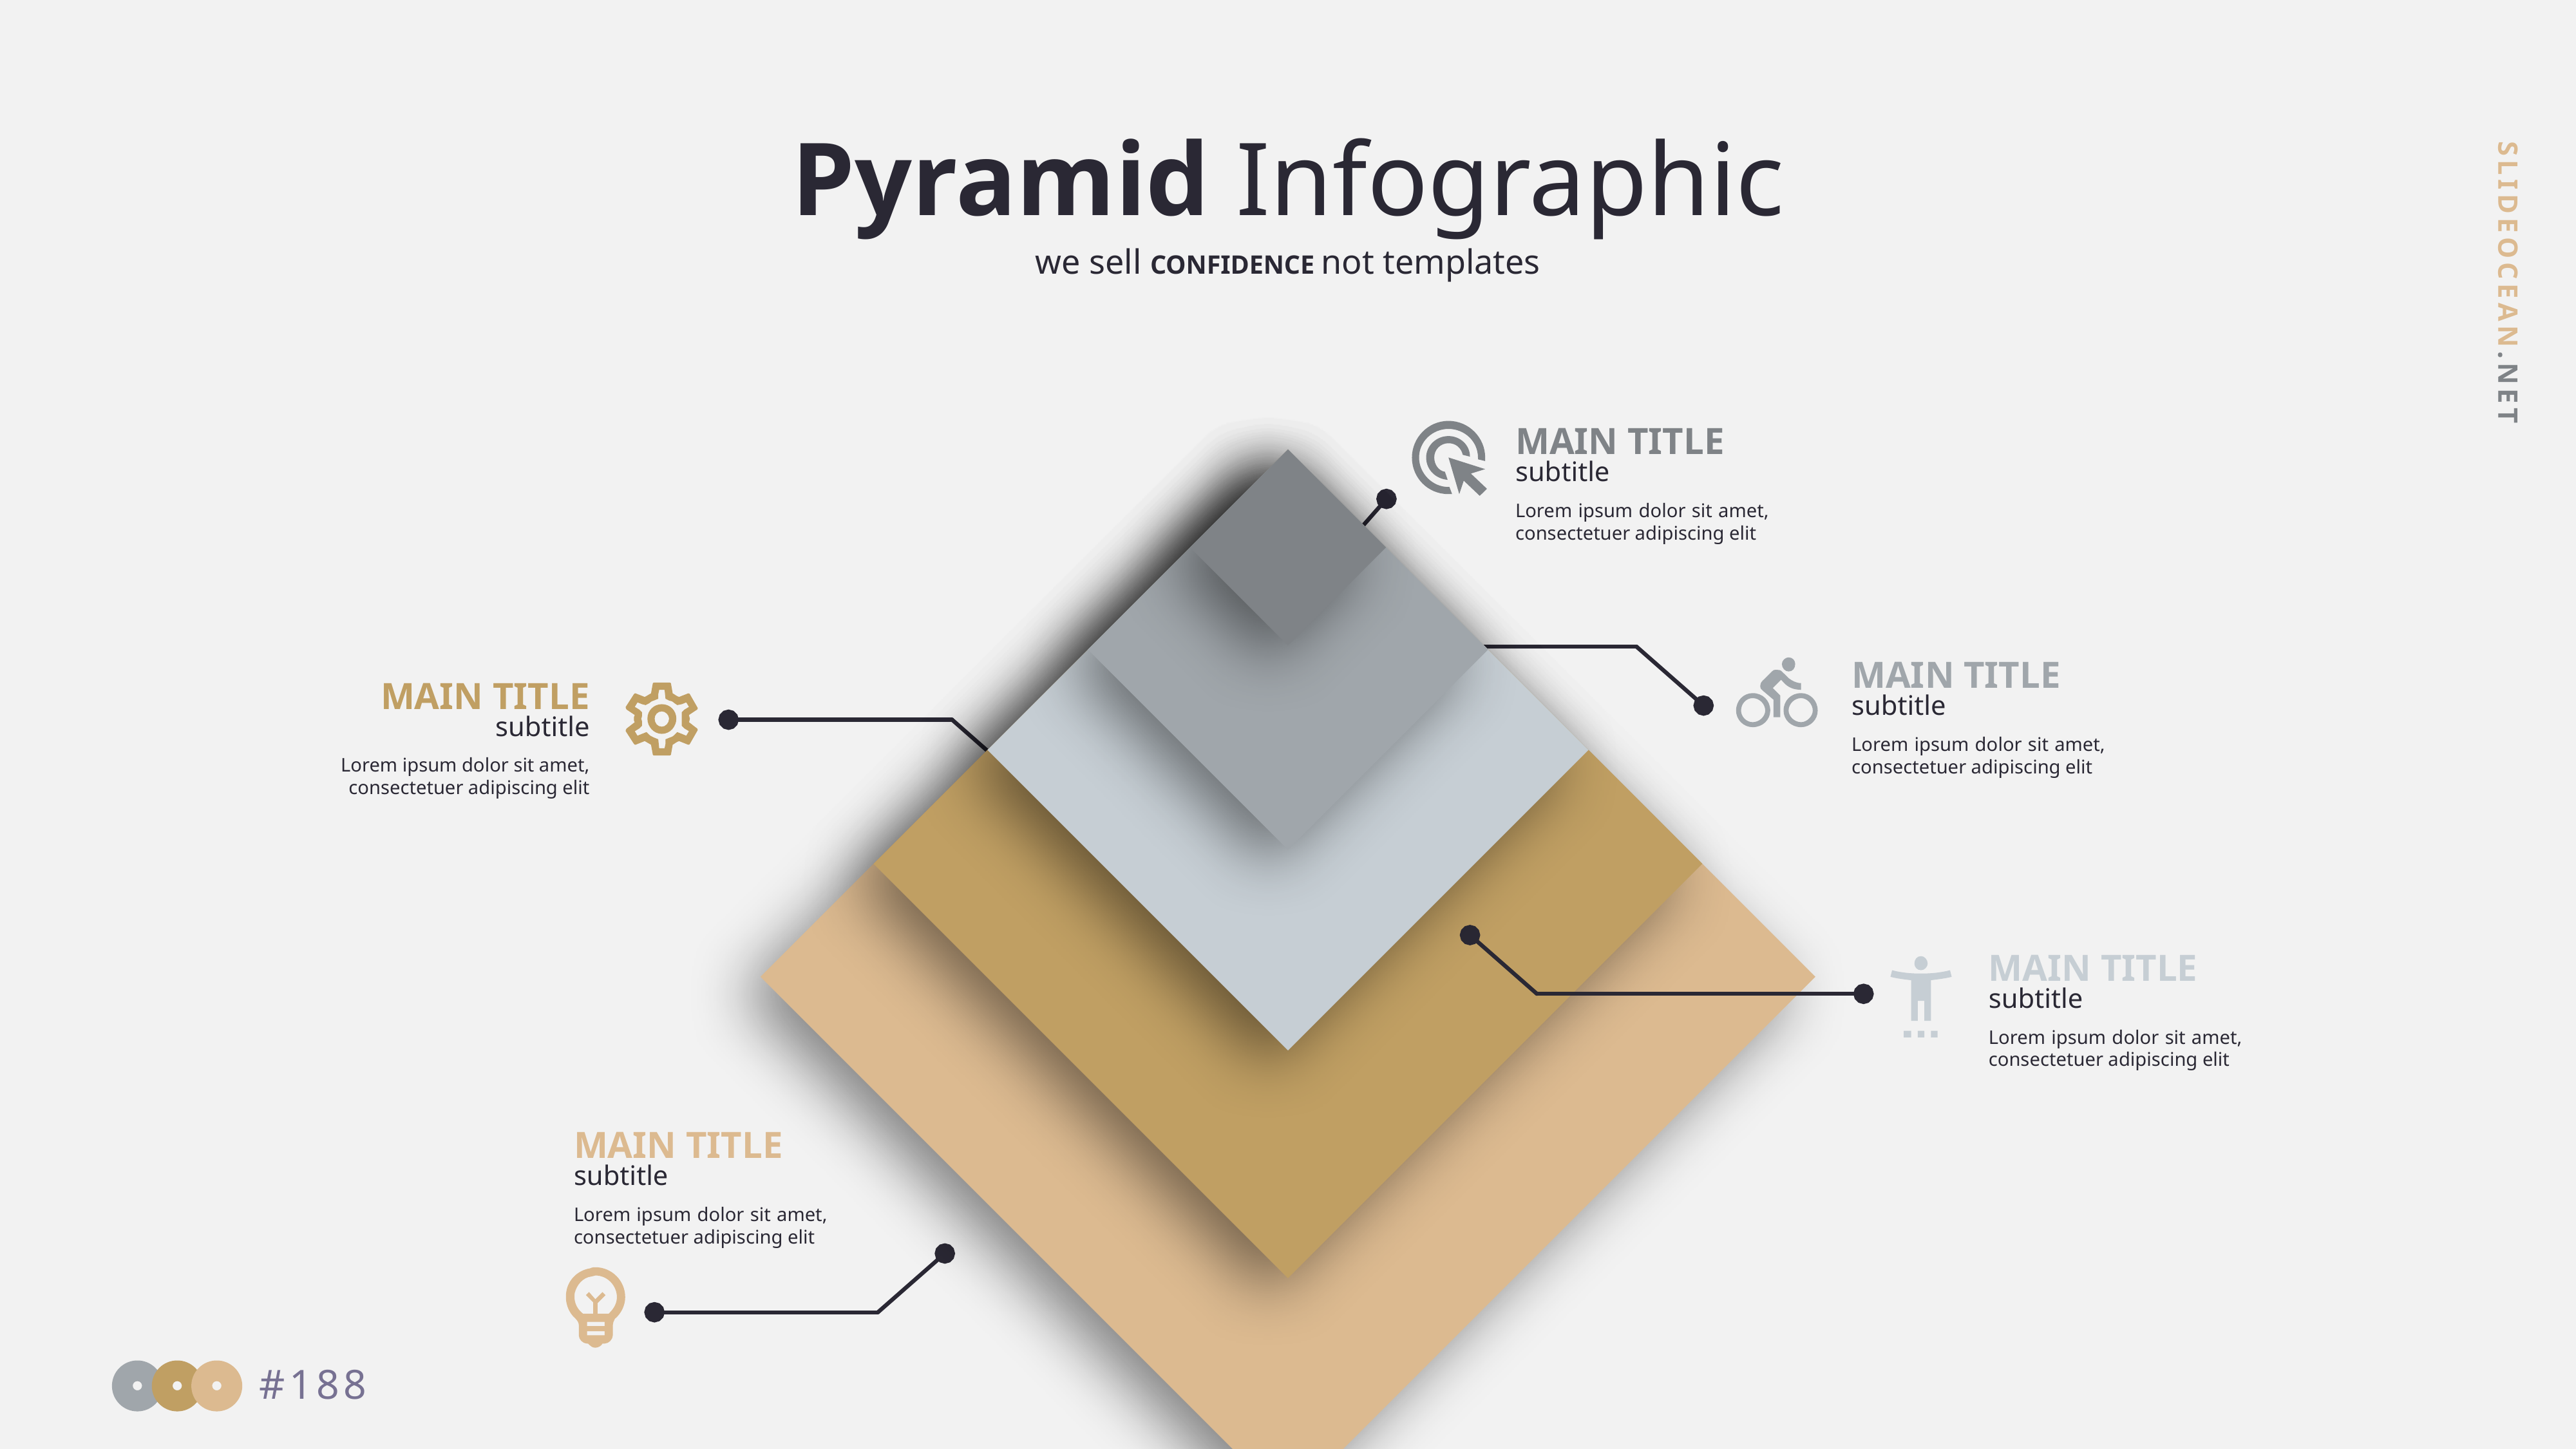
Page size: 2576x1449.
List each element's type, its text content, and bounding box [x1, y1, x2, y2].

text_box [1890, 970, 1952, 1021]
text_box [1978, 939, 2253, 1076]
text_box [1408, 641, 1709, 711]
text_box [1914, 956, 1928, 971]
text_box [564, 1267, 626, 1349]
text_box [1188, 448, 1368, 647]
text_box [1506, 413, 1779, 550]
text_box [759, 907, 1794, 1449]
text_box [1904, 1030, 1911, 1037]
text_box [1475, 757, 1704, 930]
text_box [564, 1116, 838, 1253]
text_box [1412, 421, 1486, 495]
text_box [1696, 871, 1770, 930]
text_box [1917, 1030, 1925, 1037]
text_box [1783, 693, 1818, 728]
text_box [1448, 457, 1487, 496]
text_box [1781, 657, 1795, 672]
text_box [872, 793, 1568, 1280]
text_box [1931, 1030, 1938, 1037]
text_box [326, 667, 600, 804]
text_box [625, 682, 698, 756]
text_box [1019, 692, 1590, 1052]
text_box Pyramid Infographic [782, 110, 1794, 241]
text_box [1842, 646, 2116, 783]
text_box #188 [259, 1359, 411, 1408]
text_box [1760, 670, 1801, 717]
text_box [723, 714, 1025, 784]
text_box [1464, 930, 1869, 999]
text_box [1086, 554, 1482, 851]
text_box [1736, 693, 1770, 728]
text_box we sell CONFIDENCE not templates [1026, 241, 1550, 285]
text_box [649, 1248, 950, 1318]
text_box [1327, 493, 1392, 567]
